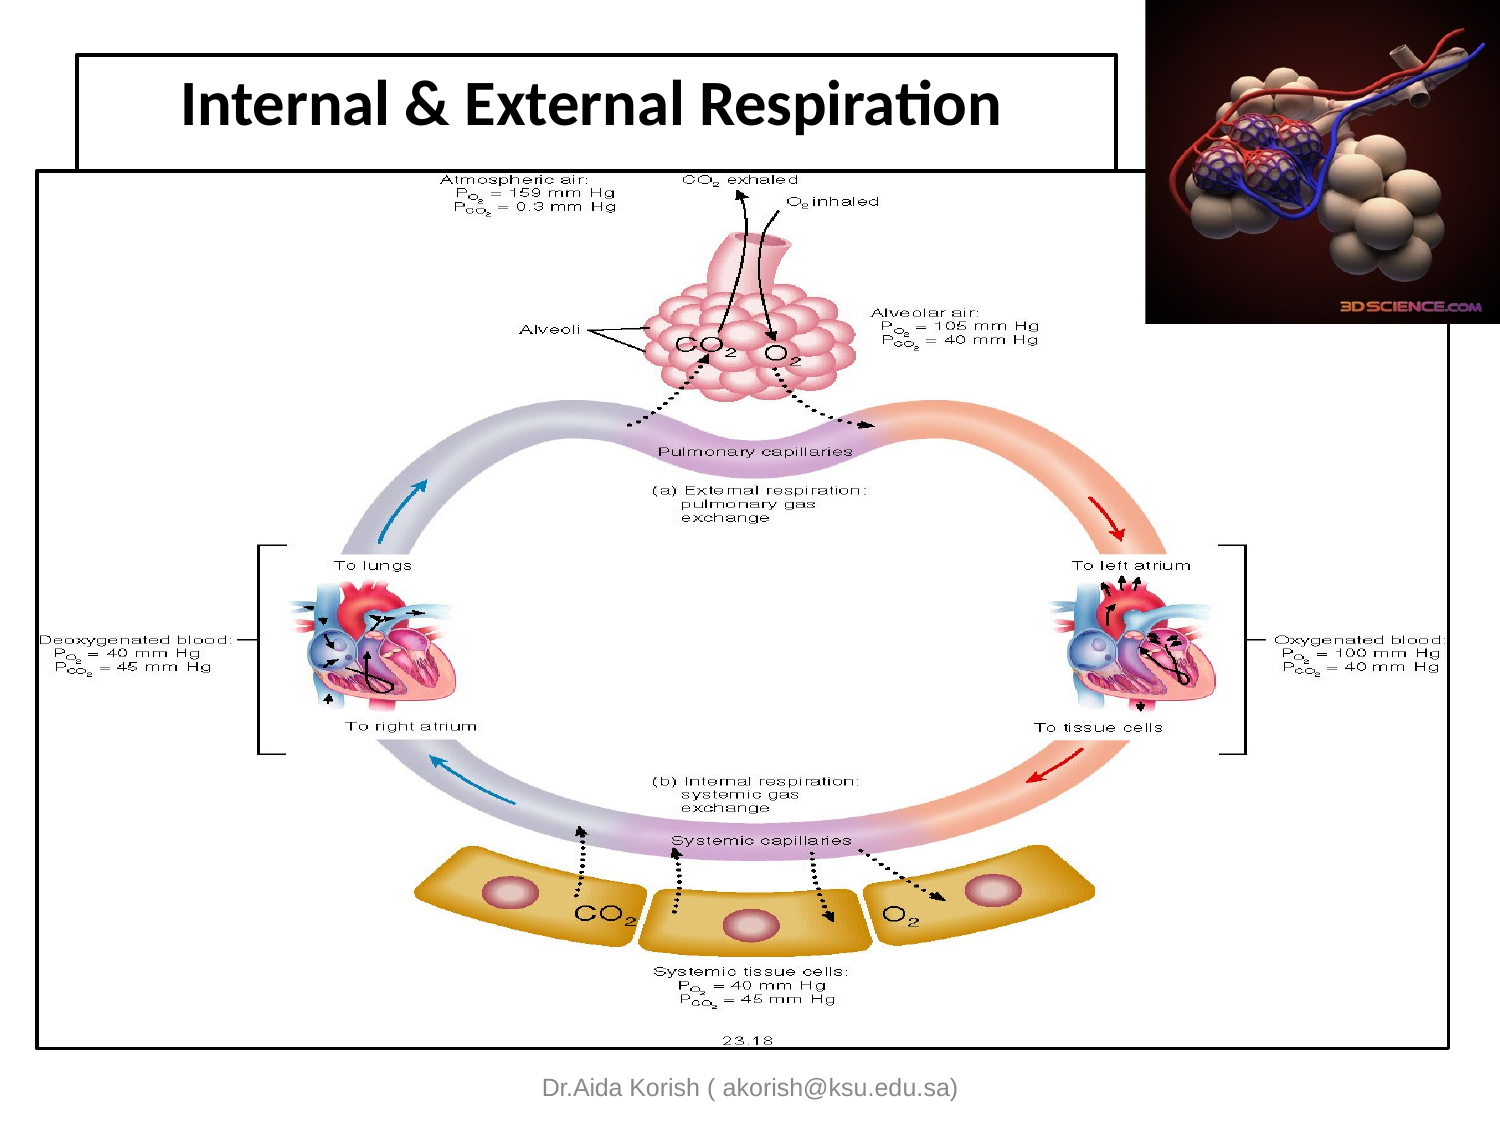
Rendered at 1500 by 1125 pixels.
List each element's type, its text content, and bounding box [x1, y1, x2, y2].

title Internal & External Respiration [76, 54, 1117, 170]
text_box [36, 170, 1449, 1049]
text_box [1145, 0, 1500, 324]
footer Dr.Aida Korish ( akorish@ksu.edu.sa) [539, 1074, 962, 1125]
